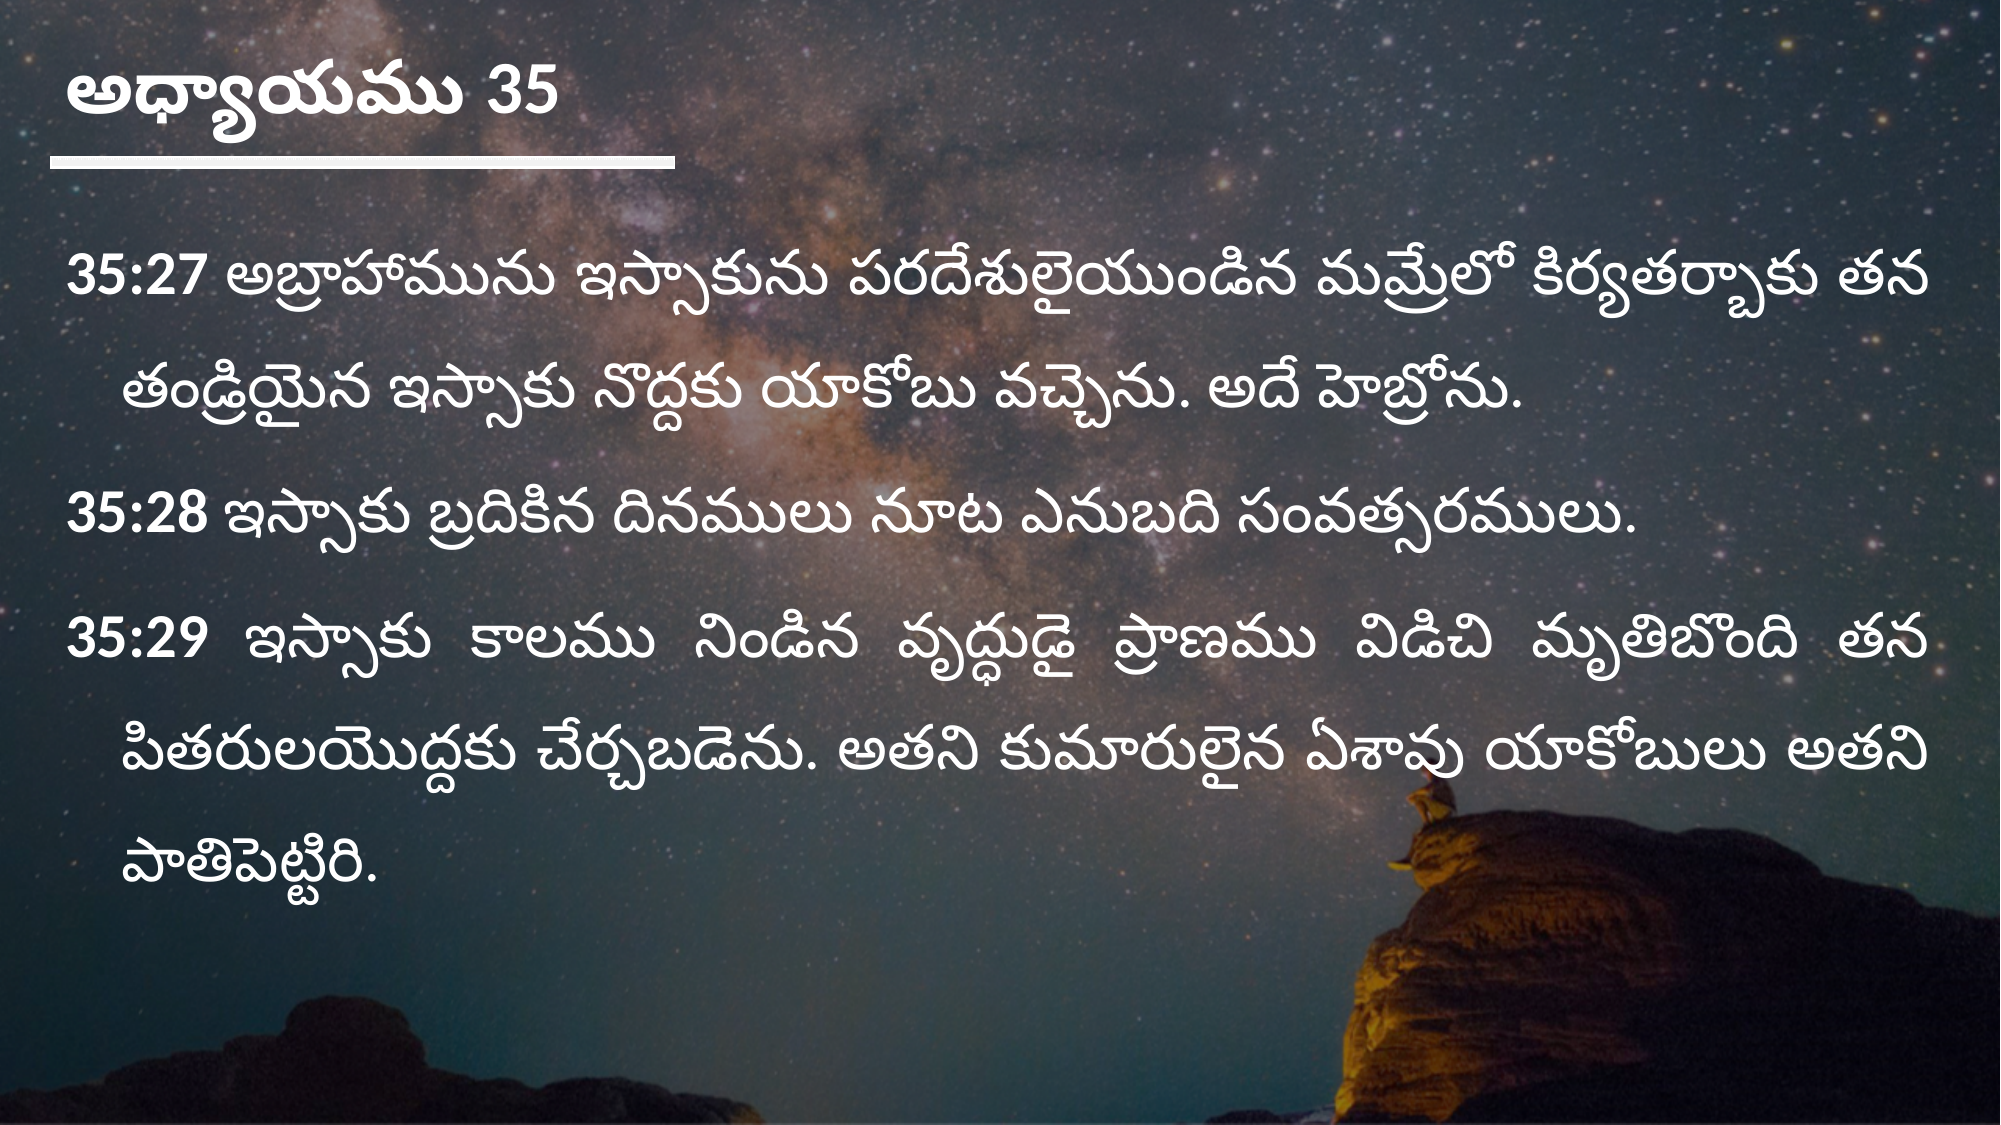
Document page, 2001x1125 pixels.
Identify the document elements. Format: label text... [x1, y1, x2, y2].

picture [0, 0, 2000, 1125]
list 35:27 అబ్రాహామును ఇస్సాకును పరదేశులైయుండిన మమ్రేలో కిర్యతర్బాకు తన తండ్రియైన ఇస్సాకు నొద్దకు యాకోబు వచ్చెను. అదే హెబ్రోను. 35:28 ఇస్సాకు బ్రదికిన దినములు నూట ఎనుబది సంవత్సరములు. 35:29 ఇస్సాకు కాలము నిండిన వృద్ధుడై ప్రాణము విడిచి మృతిబొంది తన పితరులయొద్దకు చేర్చబడెను. అతని కుమారులైన ఏశావు యాకోబులు అతని పాతిపెట్టిరి. [50, 187, 1946, 1063]
title అధ్యాయము 35 [50, 0, 1925, 167]
